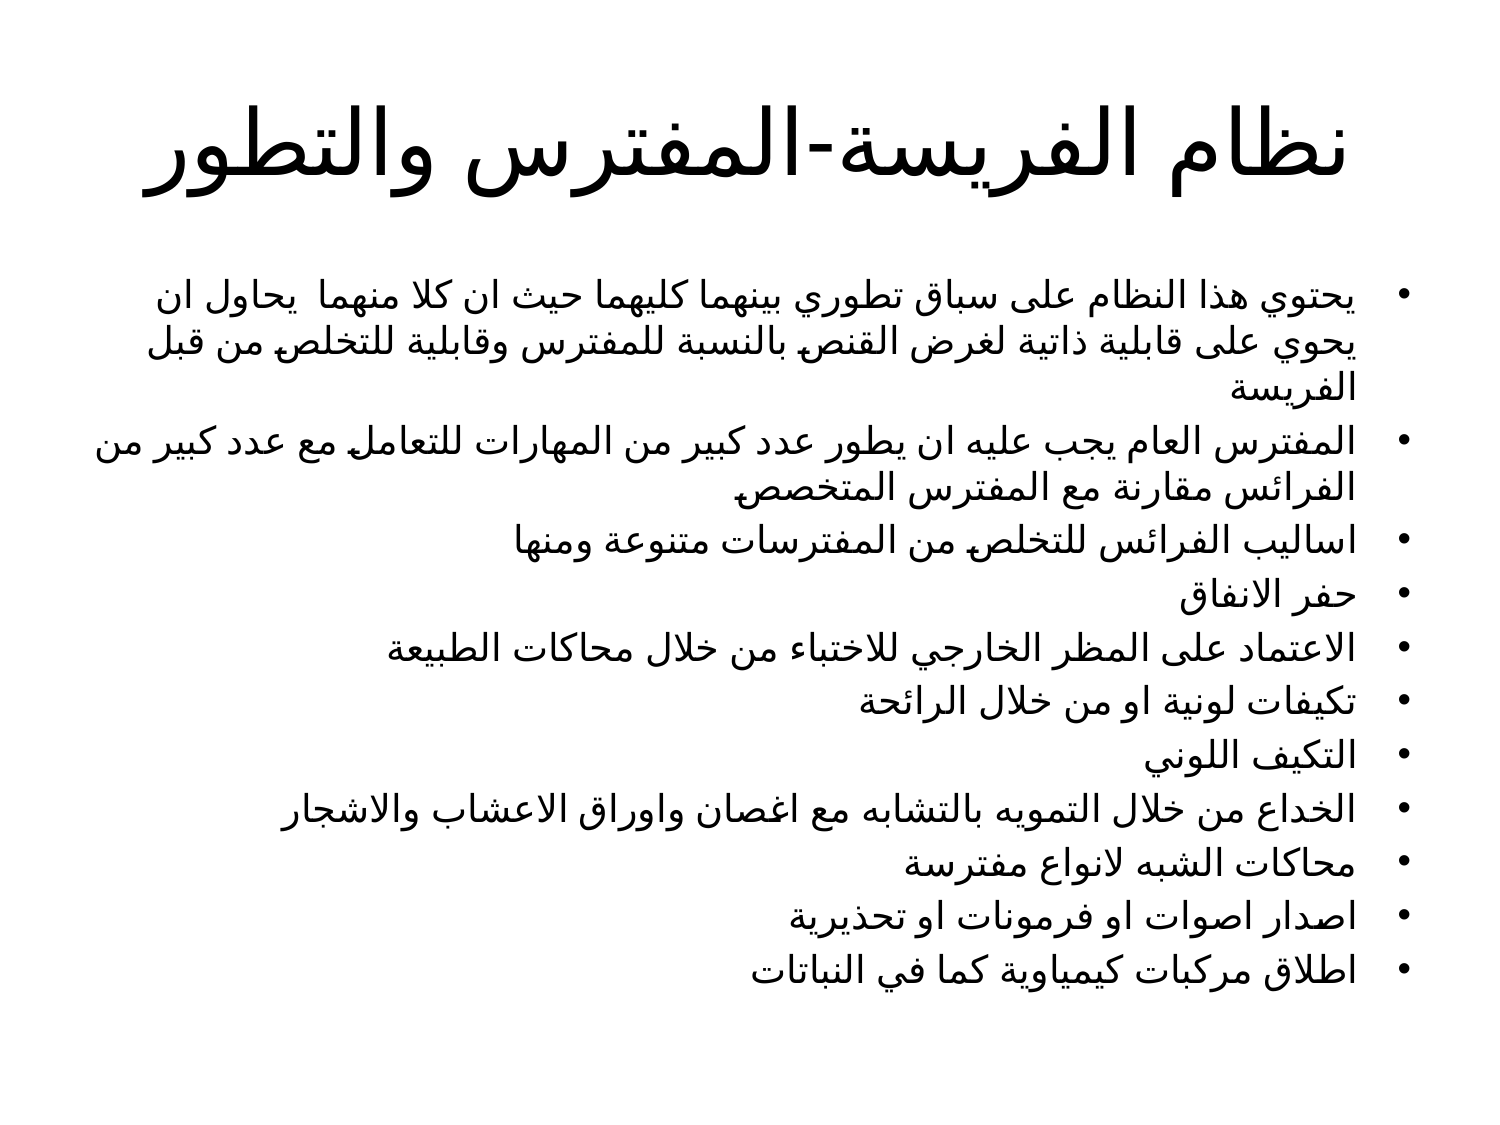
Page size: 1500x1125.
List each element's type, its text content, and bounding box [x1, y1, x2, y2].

list يحتوي هذا النظام على سباق تطوري بينهما كليهما حيث ان كلا منهما يحاول ان يحوي على قابلية ذاتية لغرض القنص بالنسبة للمفترس وقابلية للتخلص من قبل الفريسة المفترس العام يجب عليه ان يطور عدد كبير من المهارات للتعامل مع عدد كبير من الفرائس مقارنة مع المفترس المتخصص اساليب الفرائس للتخلص من المفترسات متنوعة ومنها حفر الانفاق الاعتماد على المظر الخارجي للاختباء من خلال محاكات الطبيعة تكيفات لونية او من خلال الرائحة التكيف اللوني الخداع من خلال التمويه بالتشابه مع اغصان واوراق الاعشاب والاشجار محاكات الشبه لانواع مفترسة اصدار اصوات او فرمونات او تحذيرية اطلاق مركبات كيمياوية كما في النباتات [75, 262, 1425, 1005]
title نظام الفريسة-المفترس والتطور [75, 45, 1425, 233]
